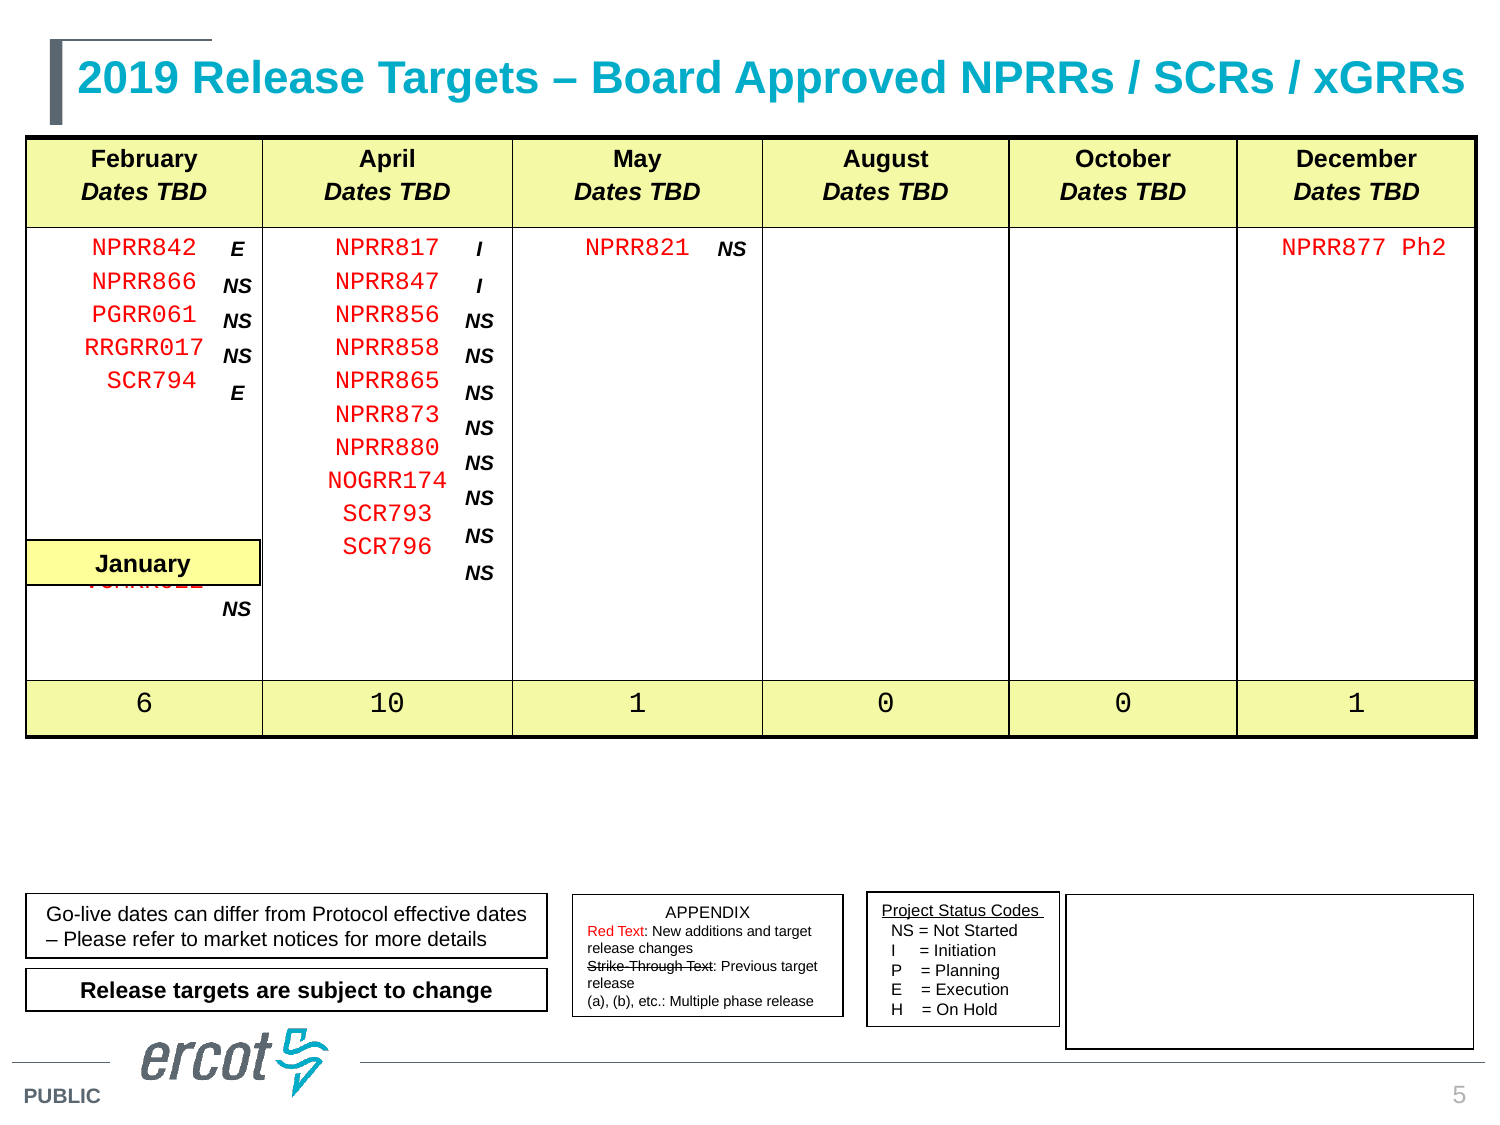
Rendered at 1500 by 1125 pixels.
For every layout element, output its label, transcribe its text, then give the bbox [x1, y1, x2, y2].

table_header October Dates TBD [1010, 140, 1236, 227]
text_box [1199, 229, 1239, 512]
table_header April Dates TBD [263, 140, 512, 227]
table_cell NPRR842 NPRR866 PGRR061 RRGRR017 SCR794 VCMRR022 [27, 228, 207, 540]
text_box Go-live dates can differ from Protocol effective dates – Please refer to market notices for more details [26, 893, 547, 959]
table_cell NPRR877 Ph2 [1238, 228, 1474, 680]
text_box Release targets are subject to change [26, 968, 547, 1011]
table_cell 1 [1238, 681, 1474, 735]
table_cell NPRR821 [513, 228, 762, 680]
table_cell 1 [513, 681, 762, 735]
title 2019 Release Targets – Board Approved NPRRs / SCRs / xGRRs [62, 39, 1488, 127]
table_cell 0 [1010, 681, 1236, 735]
table_cell 10 [263, 681, 512, 735]
text_box January [26, 540, 260, 585]
table_header May Dates TBD [513, 140, 762, 227]
table_cell 0 [763, 681, 1008, 735]
table_header August Dates TBD [763, 140, 1008, 227]
text_box Project Status Codes NS = Not Started I = Initiation P = Planning E = Execution H = On Hold [866, 892, 1060, 1027]
text_box [1065, 894, 1474, 1049]
table_header February Dates TBD [27, 140, 262, 227]
table_cell [763, 228, 1008, 680]
table_header December Dates TBD [1238, 140, 1474, 227]
text_box NS [206, 588, 267, 654]
picture [137, 1024, 332, 1100]
text_box APPENDIX Red Text: New additions and target release changes Strike-Through Text: Previous target release (a), (b), etc.: Multiple phase release [572, 894, 843, 1017]
slide_number 5 [1437, 1076, 1475, 1112]
table_cell [1010, 228, 1236, 680]
table_cell NPRR842 NPRR866 PGRR061 RRGRR017 SCR794 VCMRR022 [27, 555, 262, 680]
text_box NS [701, 227, 763, 555]
text_box I I NS NS NS NS NS NS NS NS [448, 227, 510, 593]
text_box E NS NS NS E [207, 227, 268, 555]
table_cell 6 [27, 681, 262, 735]
table_cell NPRR817 NPRR847 NPRR856 NPRR858 NPRR865 NPRR873 NPRR880 NOGRR174 SCR793 SCR796 [263, 228, 512, 680]
